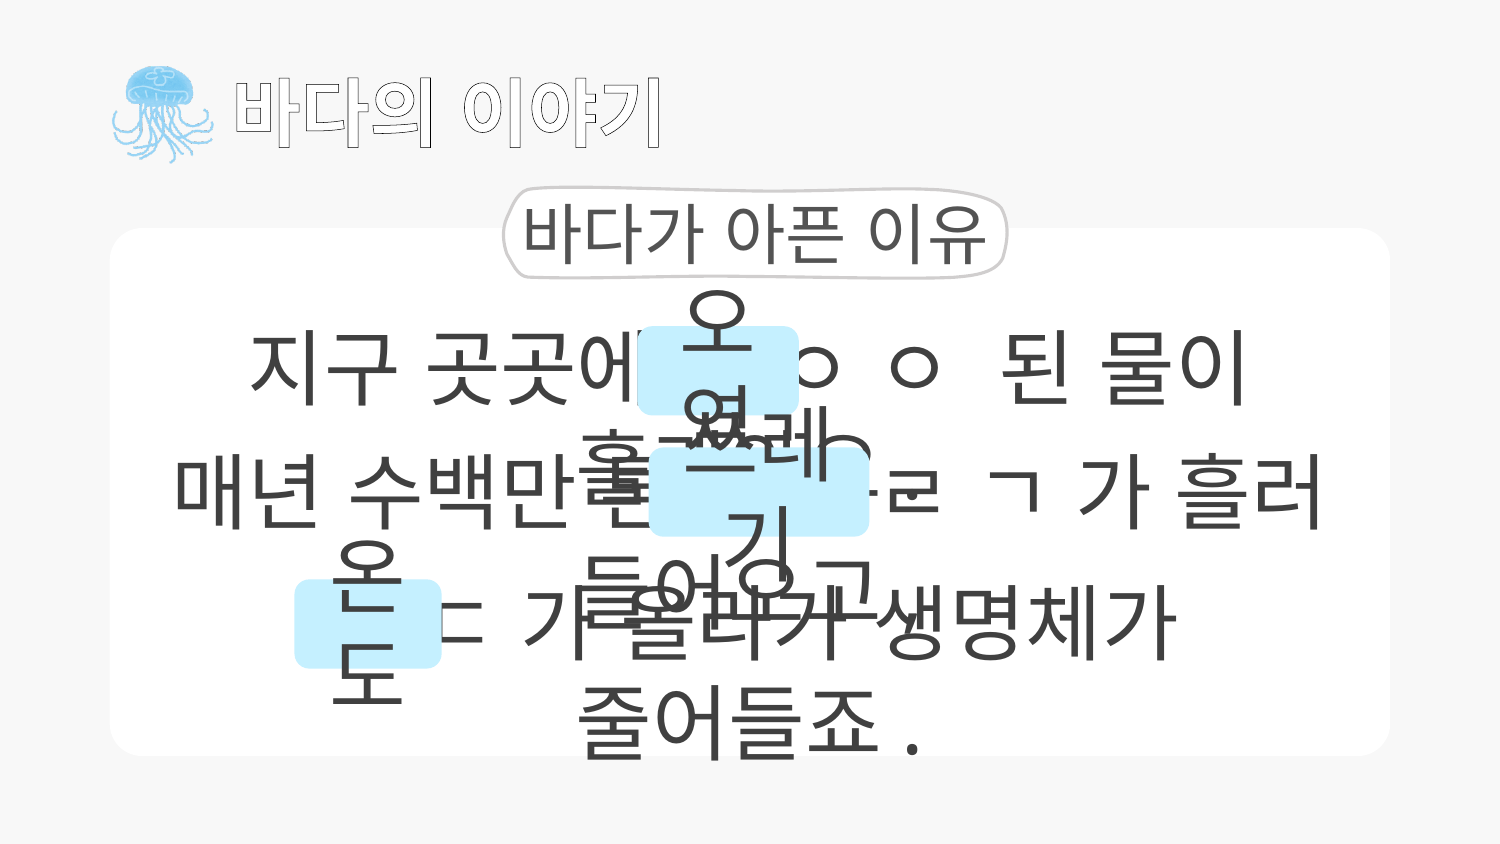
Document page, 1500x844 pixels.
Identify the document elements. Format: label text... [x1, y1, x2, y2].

text_box 바다의 이야기 [216, 82, 1059, 140]
text_box [108, 226, 1392, 758]
picture [109, 64, 215, 166]
text_box 온도 [293, 578, 443, 670]
text_box 매년 수백만 톤의 ㅆ ㄹ ㄱ 가 흘러 들어오고, [142, 432, 1358, 648]
text_box 쓰레기 [647, 446, 871, 538]
text_box 지구 곳곳에서 ㅇ ㅇ 된 물이 흘러와요. [157, 308, 1343, 432]
text_box 오염 [636, 325, 800, 417]
text_box 바다가 아픈 이유 [502, 186, 1009, 280]
text_box ㅇ ㄷ 가 올라가 생명체가 줄어들죠. [182, 564, 1318, 779]
